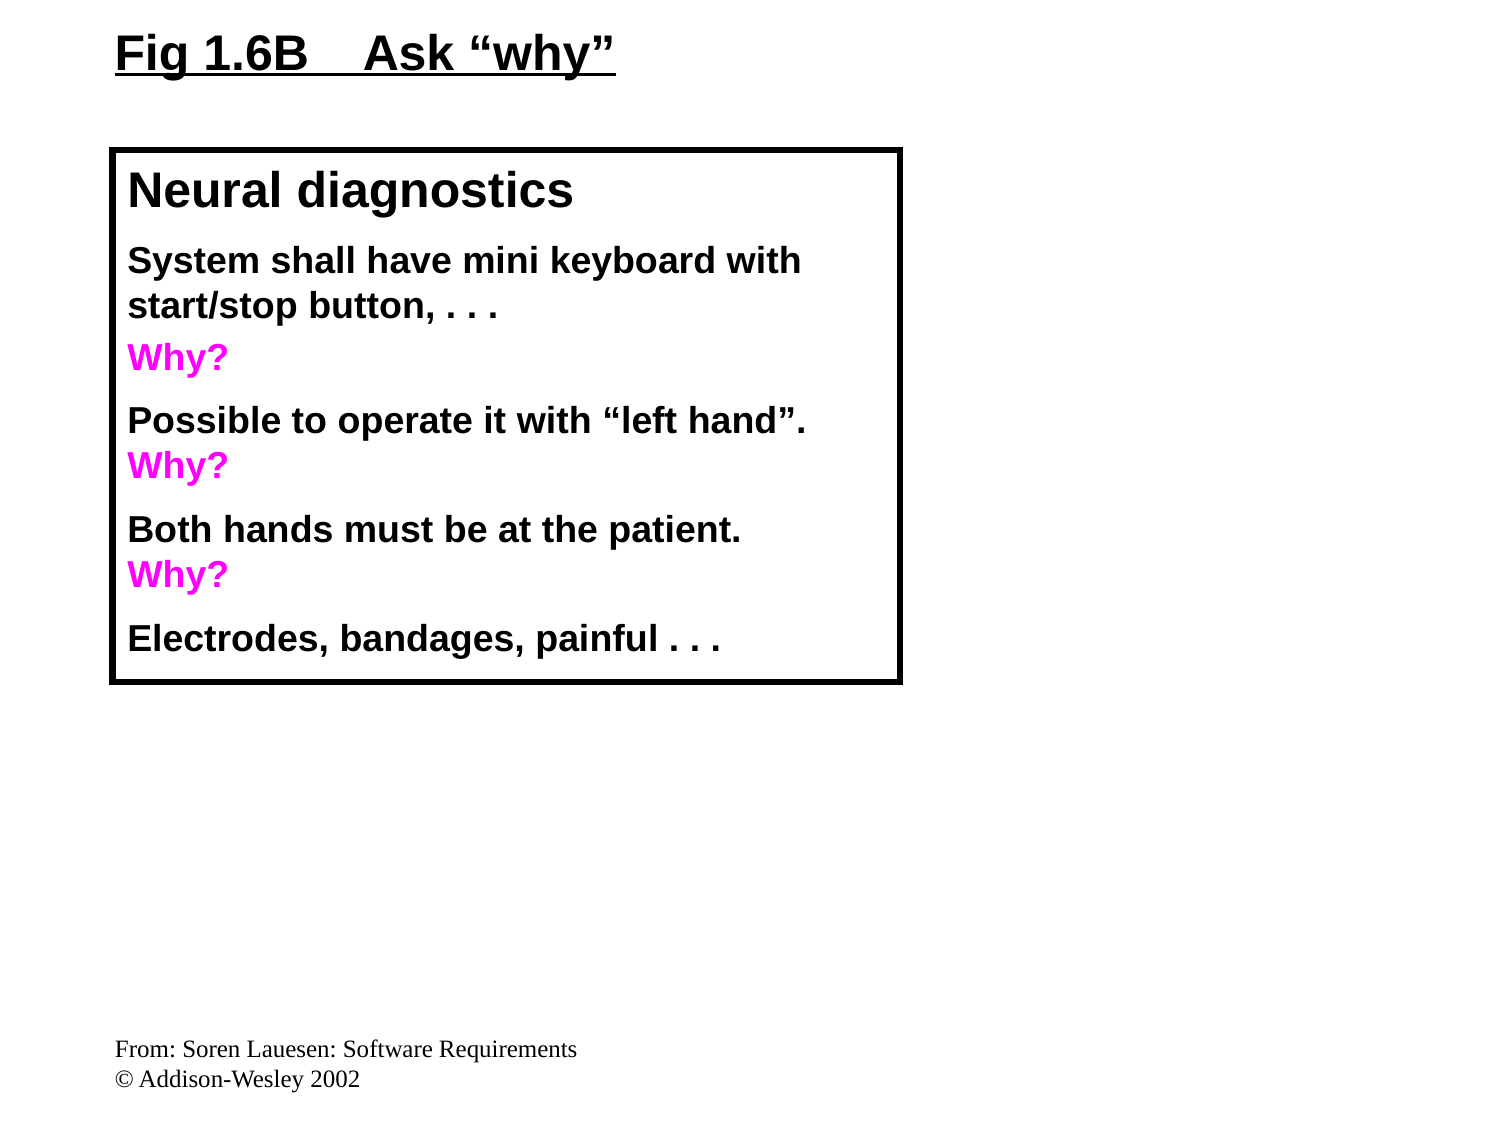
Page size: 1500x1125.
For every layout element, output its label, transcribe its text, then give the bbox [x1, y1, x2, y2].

text_box Neural diagnostics System shall have mini keyboard with start/stop button, . . . [112, 149, 900, 324]
slide_number From: Soren Lauesen: Software Requirements © Addison-Wesley 2002 [99, 1025, 875, 1100]
text_box Why? Possible to operate it with “left hand”. Why? Both hands must be at the patient. Why? Electrodes, bandages, painful . . . [112, 324, 900, 675]
text_box Neural diagnostics System shall have mini keyboard with start/stop button, . . . [112, 675, 900, 683]
text_box Fig 1.6B Ask “why” [99, 12, 1085, 88]
